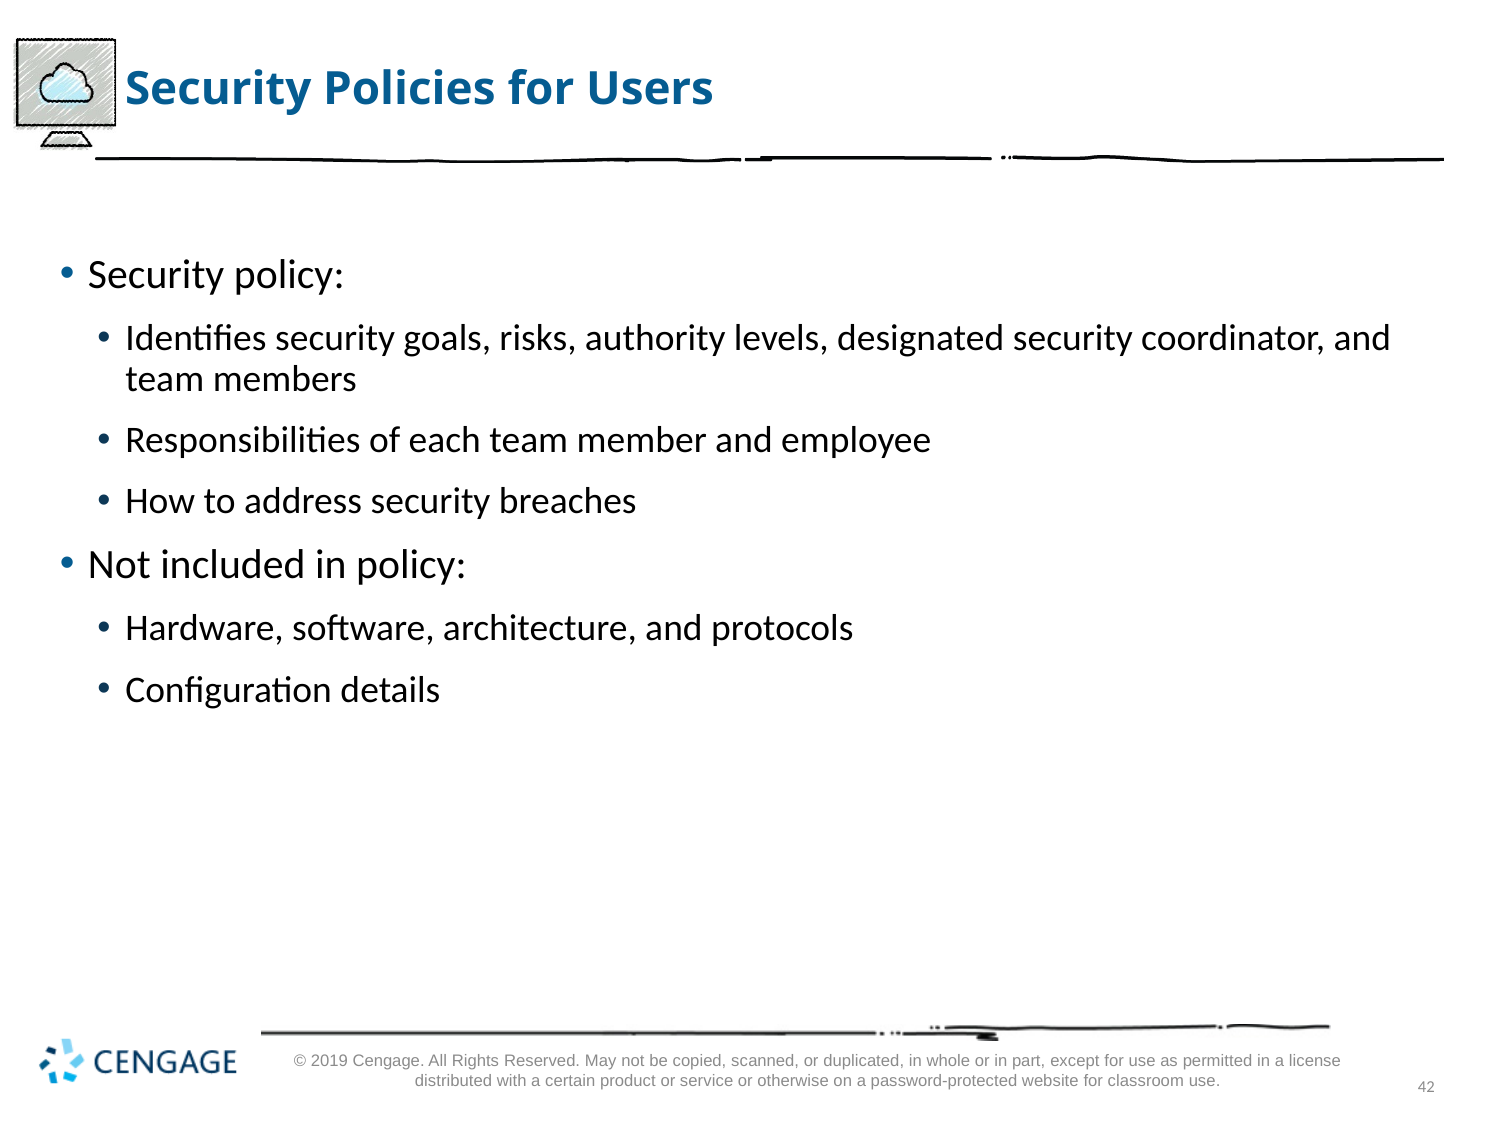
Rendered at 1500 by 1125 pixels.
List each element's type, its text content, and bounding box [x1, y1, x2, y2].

title Security Policies for Users [125, 66, 1442, 116]
picture [19, 1025, 249, 1096]
list Security policy: Identifies security goals, risks, authority levels, designated security coordinator, and team members Responsibilities of each team member and employee How to address security breaches Not included in policy: Hardware, software, architecture, and protocols Configuration details [59, 252, 1441, 715]
footer © 2019 Cengage. All Rights Reserved. May not be copied, scanned, or duplicated, in whole or in part, except for use as permitted in a license distributed with a certain product or service or otherwise on a password-protected website for classroom use. [262, 1050, 1375, 1091]
picture [95, 155, 1444, 163]
picture [13, 36, 117, 151]
picture [261, 1024, 1331, 1041]
